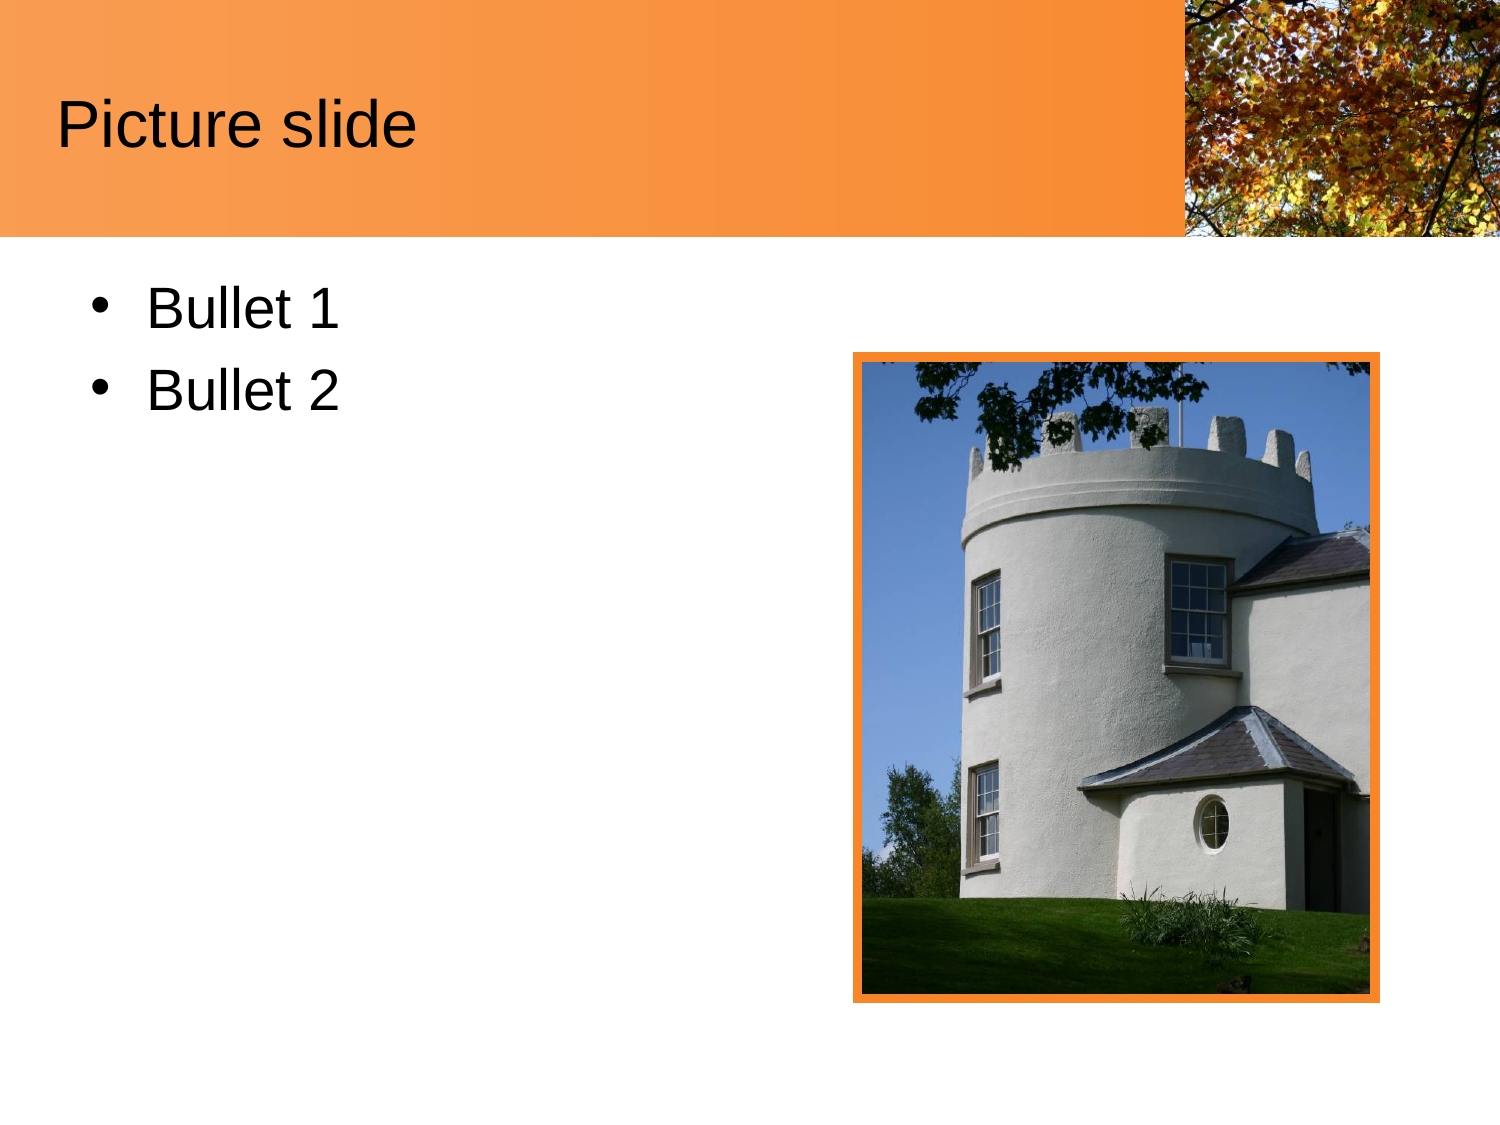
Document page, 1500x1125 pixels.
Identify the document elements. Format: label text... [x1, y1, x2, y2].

list Bullet 1 Bullet 2 [75, 262, 736, 1005]
picture [1185, 0, 1500, 237]
title Picture slide [41, 45, 1164, 197]
picture [861, 361, 1371, 994]
